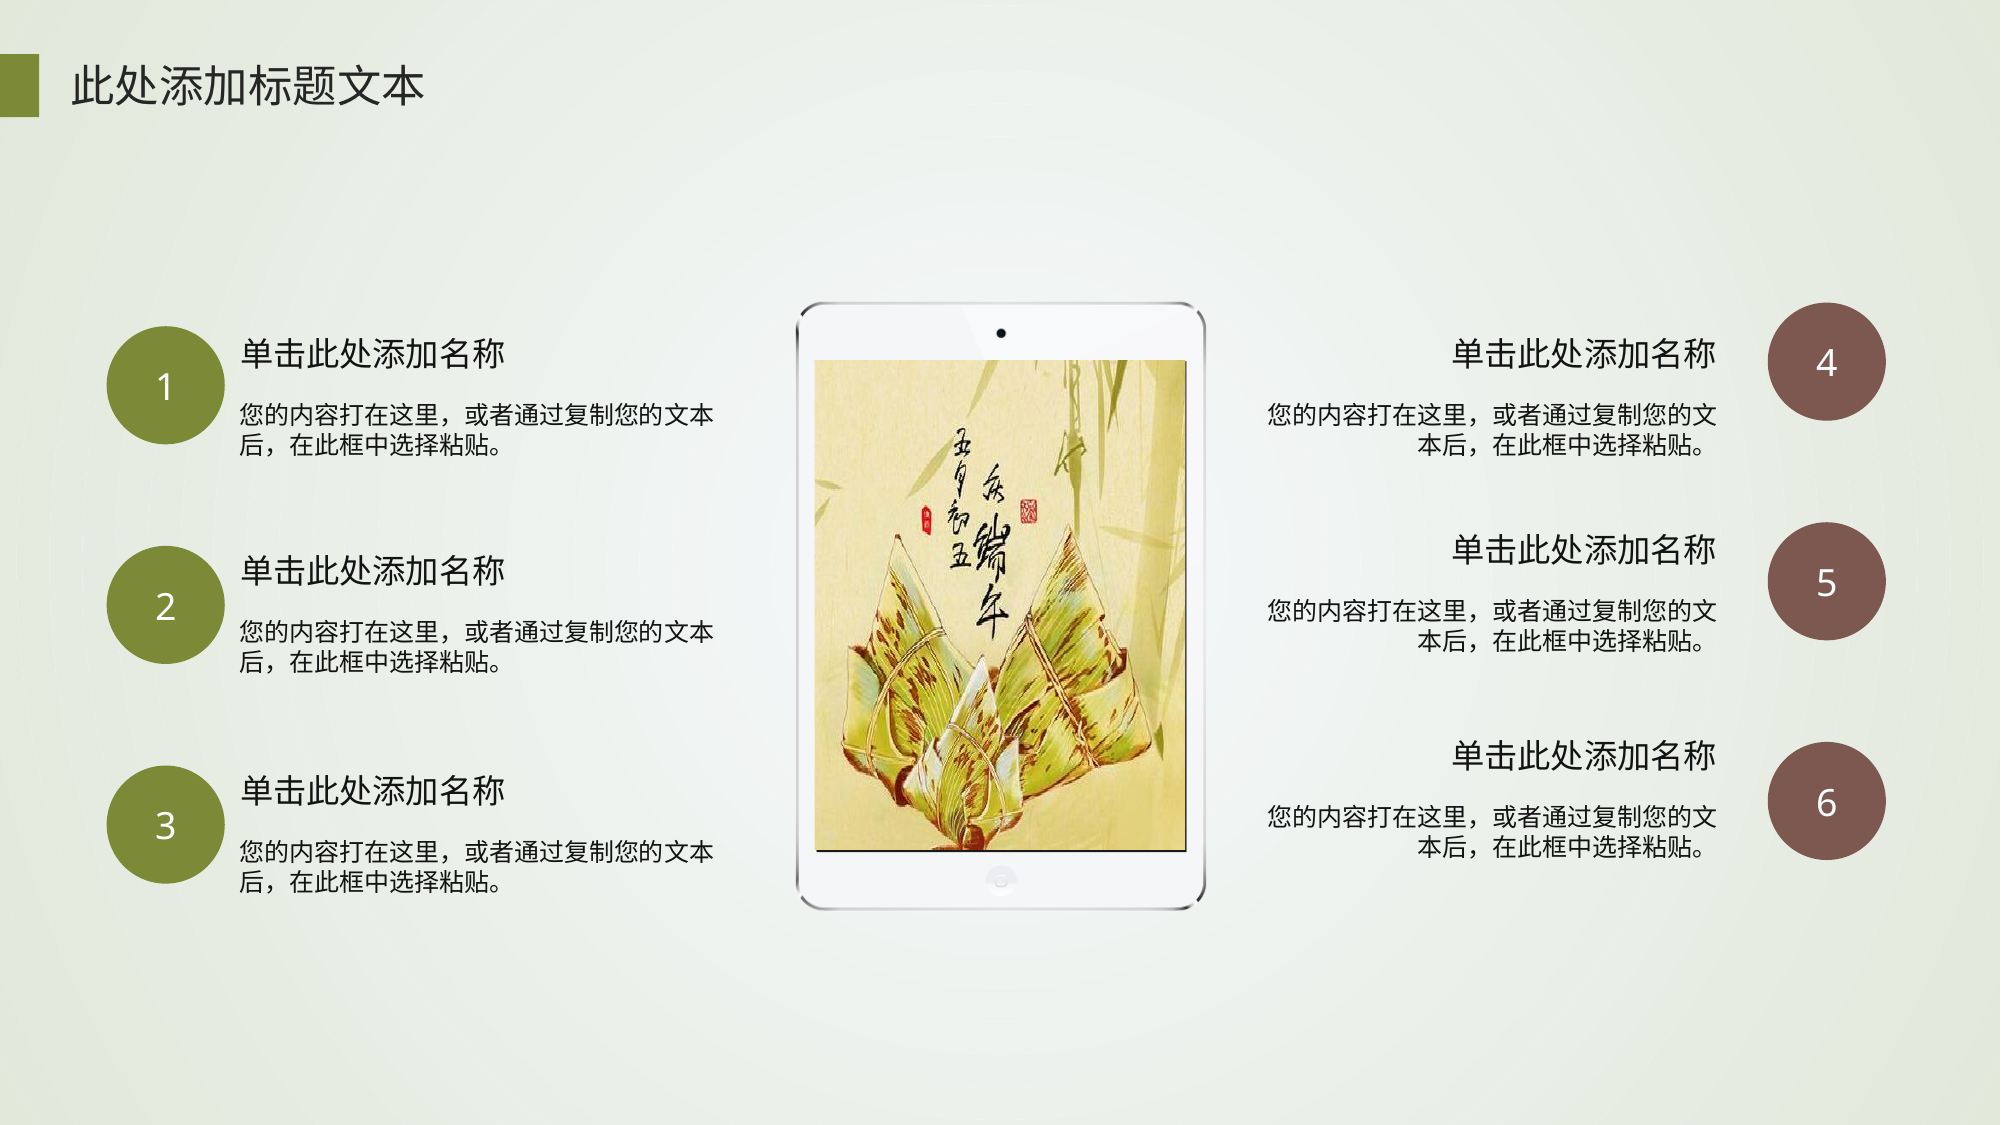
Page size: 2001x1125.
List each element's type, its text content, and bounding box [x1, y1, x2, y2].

picture [782, 290, 1218, 920]
text_box 此处添加标题文本 [70, 58, 679, 112]
text_box 1 [105, 325, 226, 446]
text_box 您的内容打在这里，或者通过复制您的文本后，在此框中选择粘贴。 [224, 829, 733, 904]
text_box [0, 53, 40, 118]
text_box 5 [1766, 521, 1887, 642]
text_box 您的内容打在这里，或者通过复制您的文本后，在此框中选择粘贴。 [1248, 793, 1733, 869]
text_box 单击此处添加名称 [1436, 326, 1732, 381]
text_box 您的内容打在这里，或者通过复制您的文本后，在此框中选择粘贴。 [1248, 588, 1733, 663]
text_box 您的内容打在这里，或者通过复制您的文本后，在此框中选择粘贴。 [224, 609, 733, 684]
text_box 单击此处添加名称 [225, 326, 521, 381]
text_box 单击此处添加名称 [225, 763, 521, 818]
text_box 4 [1766, 301, 1887, 422]
text_box 6 [1766, 740, 1887, 862]
text_box 2 [105, 544, 226, 665]
text_box 3 [105, 764, 226, 885]
text_box 单击此处添加名称 [1436, 522, 1732, 577]
text_box 单击此处添加名称 [225, 543, 521, 598]
text_box 您的内容打在这里，或者通过复制您的文本后，在此框中选择粘贴。 [1248, 392, 1733, 467]
text_box 您的内容打在这里，或者通过复制您的文本后，在此框中选择粘贴。 [224, 392, 752, 467]
text_box 单击此处添加名称 [1436, 727, 1732, 783]
